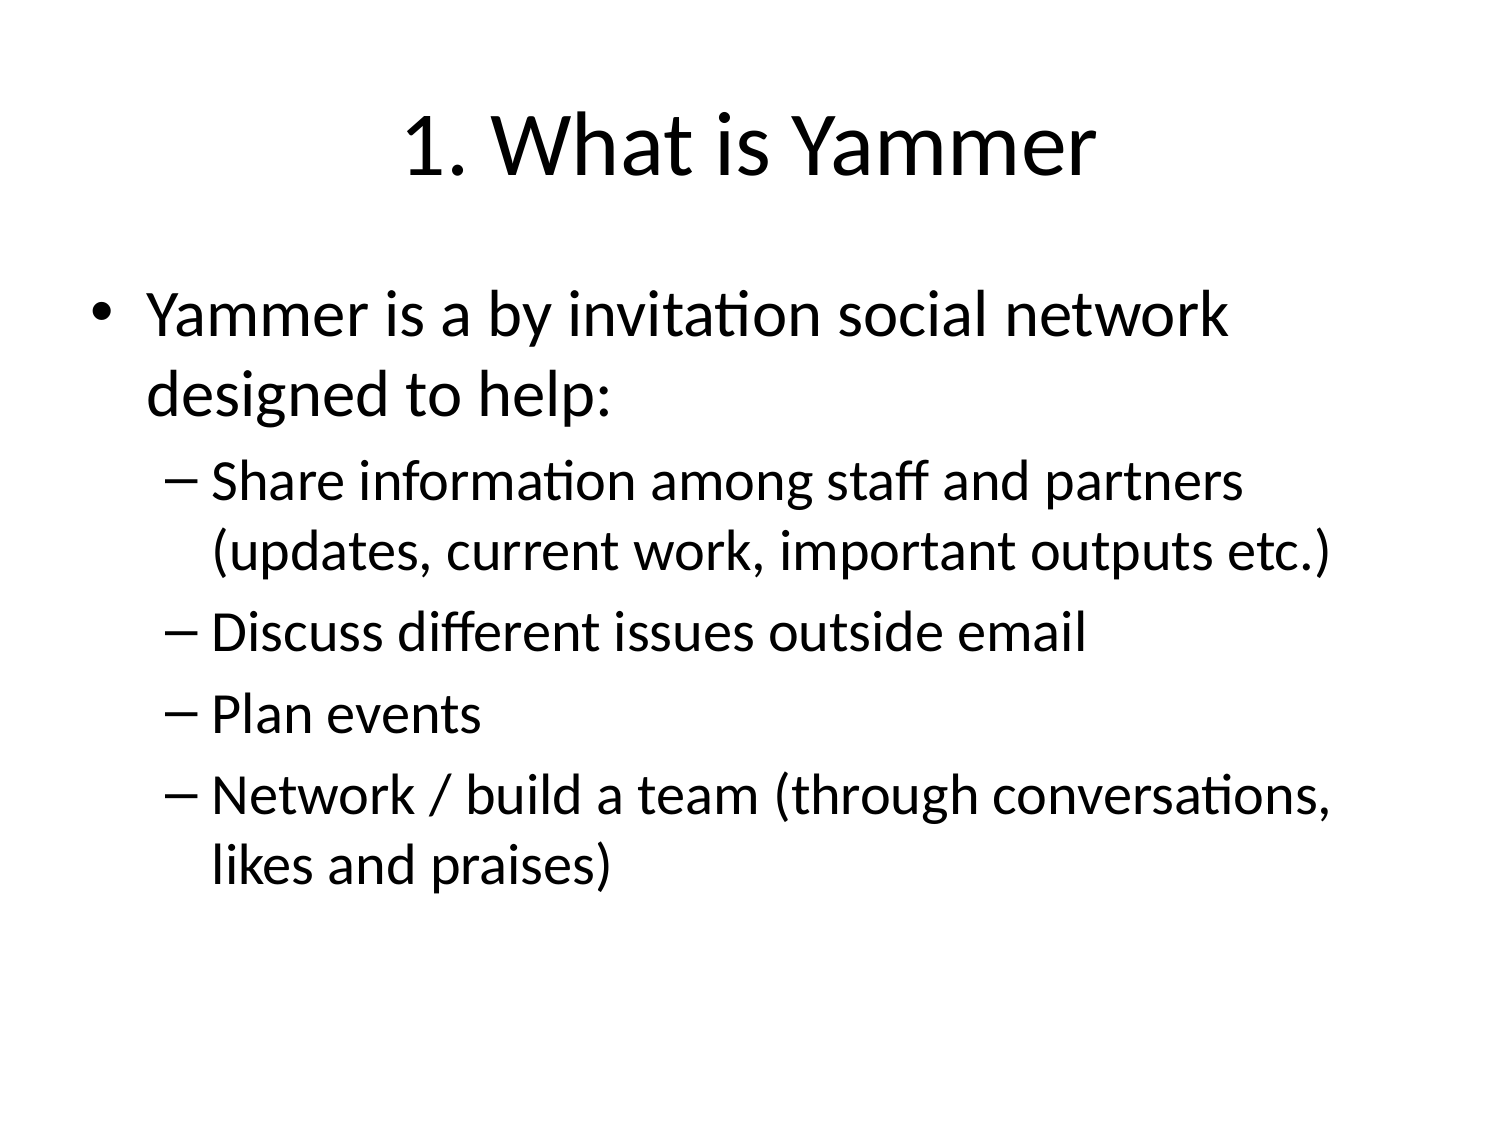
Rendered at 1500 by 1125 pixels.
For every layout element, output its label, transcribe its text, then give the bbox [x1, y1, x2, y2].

title 1. What is Yammer [75, 45, 1425, 233]
list Yammer is a by invitation social network designed to help: Share information among staff and partners (updates, current work, important outputs etc.) Discuss different issues outside email Plan events Network / build a team (through conversations, likes and praises) [75, 262, 1425, 1005]
